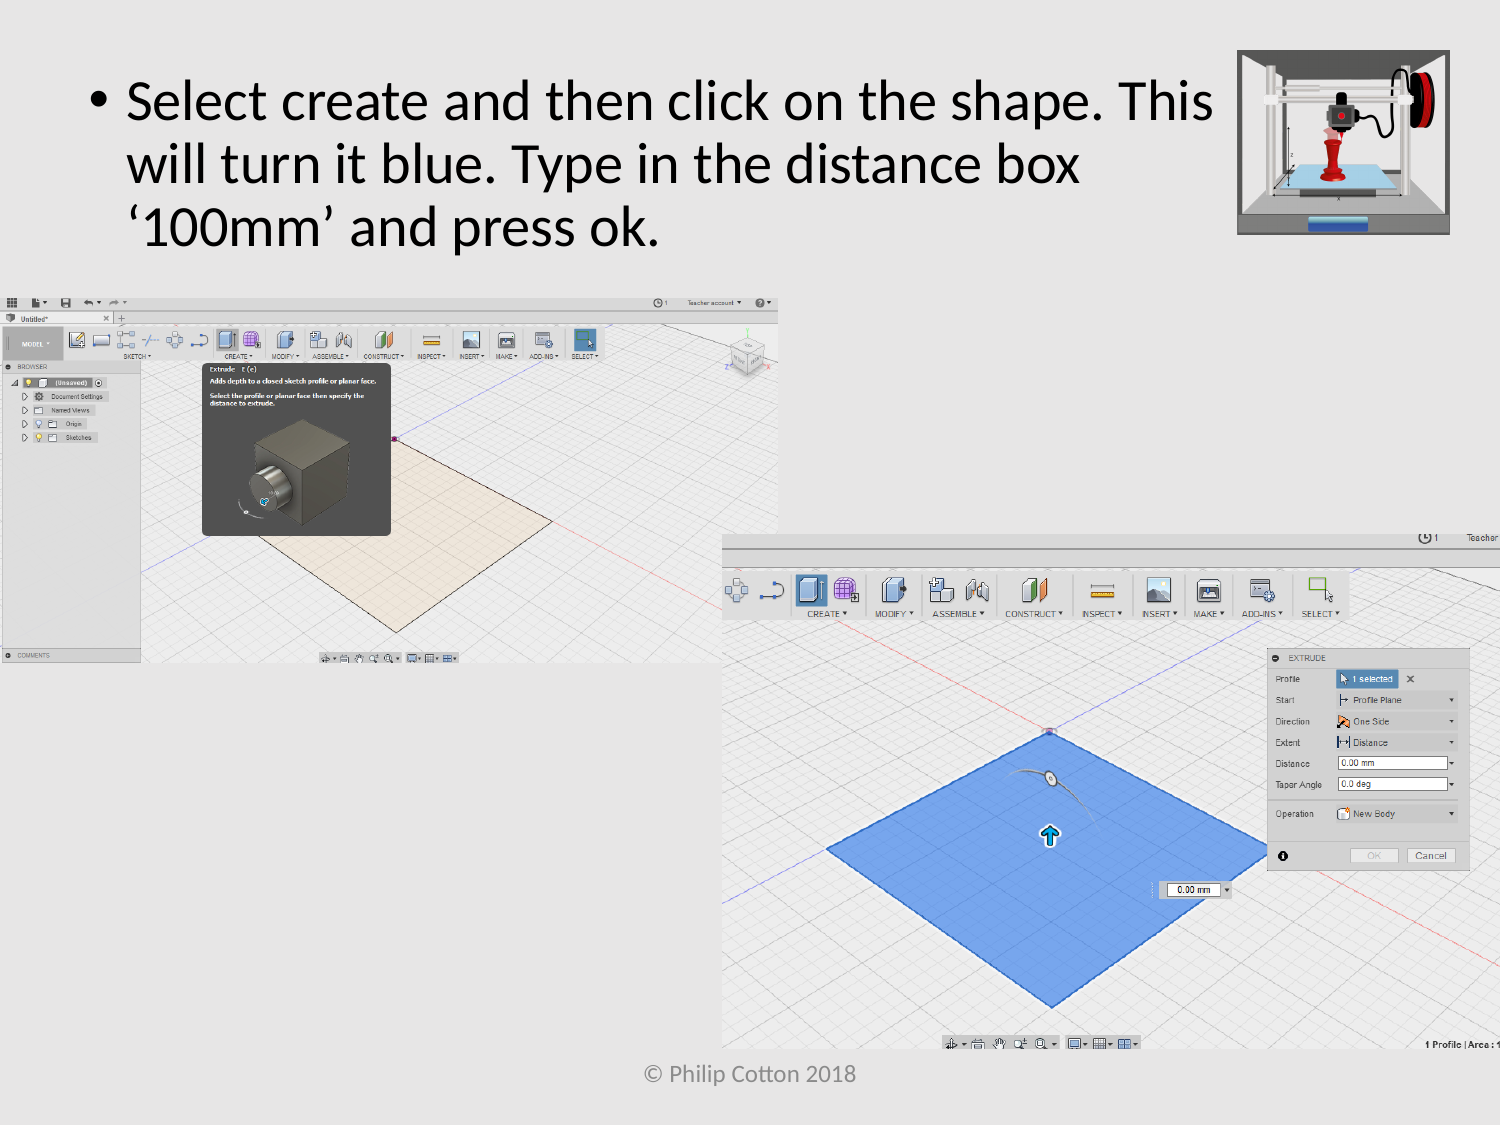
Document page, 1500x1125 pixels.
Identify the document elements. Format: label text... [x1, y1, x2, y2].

list [103, 207, 1397, 363]
footer © Philip Cotton 2018 [496, 1042, 1004, 1103]
text_box Select create and then click on the shape. This will turn it blue. Type in the distance box ‘100mm’ and press ok. [73, 62, 1237, 207]
picture [0, 298, 1500, 1049]
picture [1237, 50, 1450, 235]
